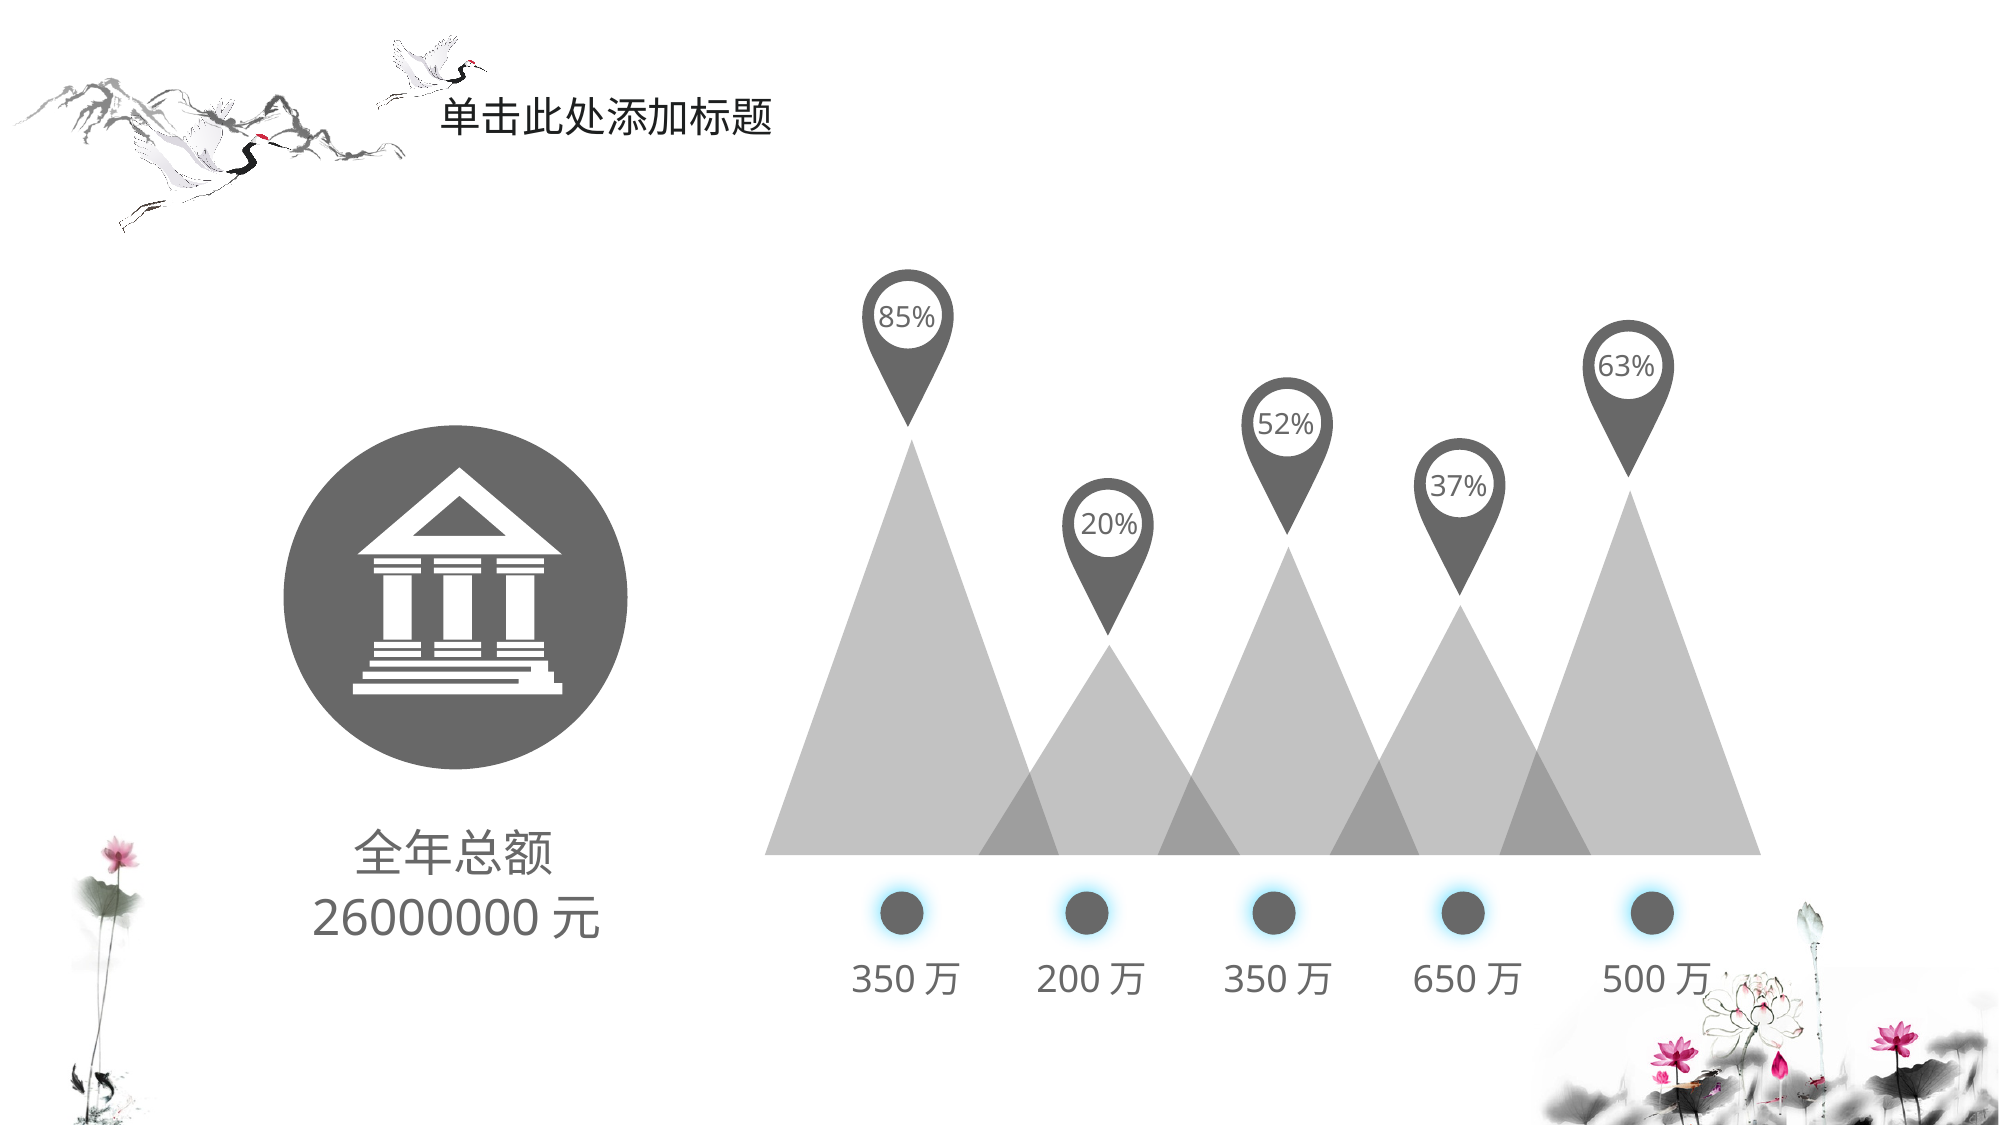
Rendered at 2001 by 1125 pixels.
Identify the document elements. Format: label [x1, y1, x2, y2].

text_box [1060, 478, 1161, 636]
text_box [283, 425, 628, 770]
text_box [860, 269, 958, 427]
text_box [12, 35, 1999, 1125]
text_box [1580, 319, 1678, 478]
text_box [1239, 377, 1338, 535]
text_box [1412, 438, 1511, 596]
